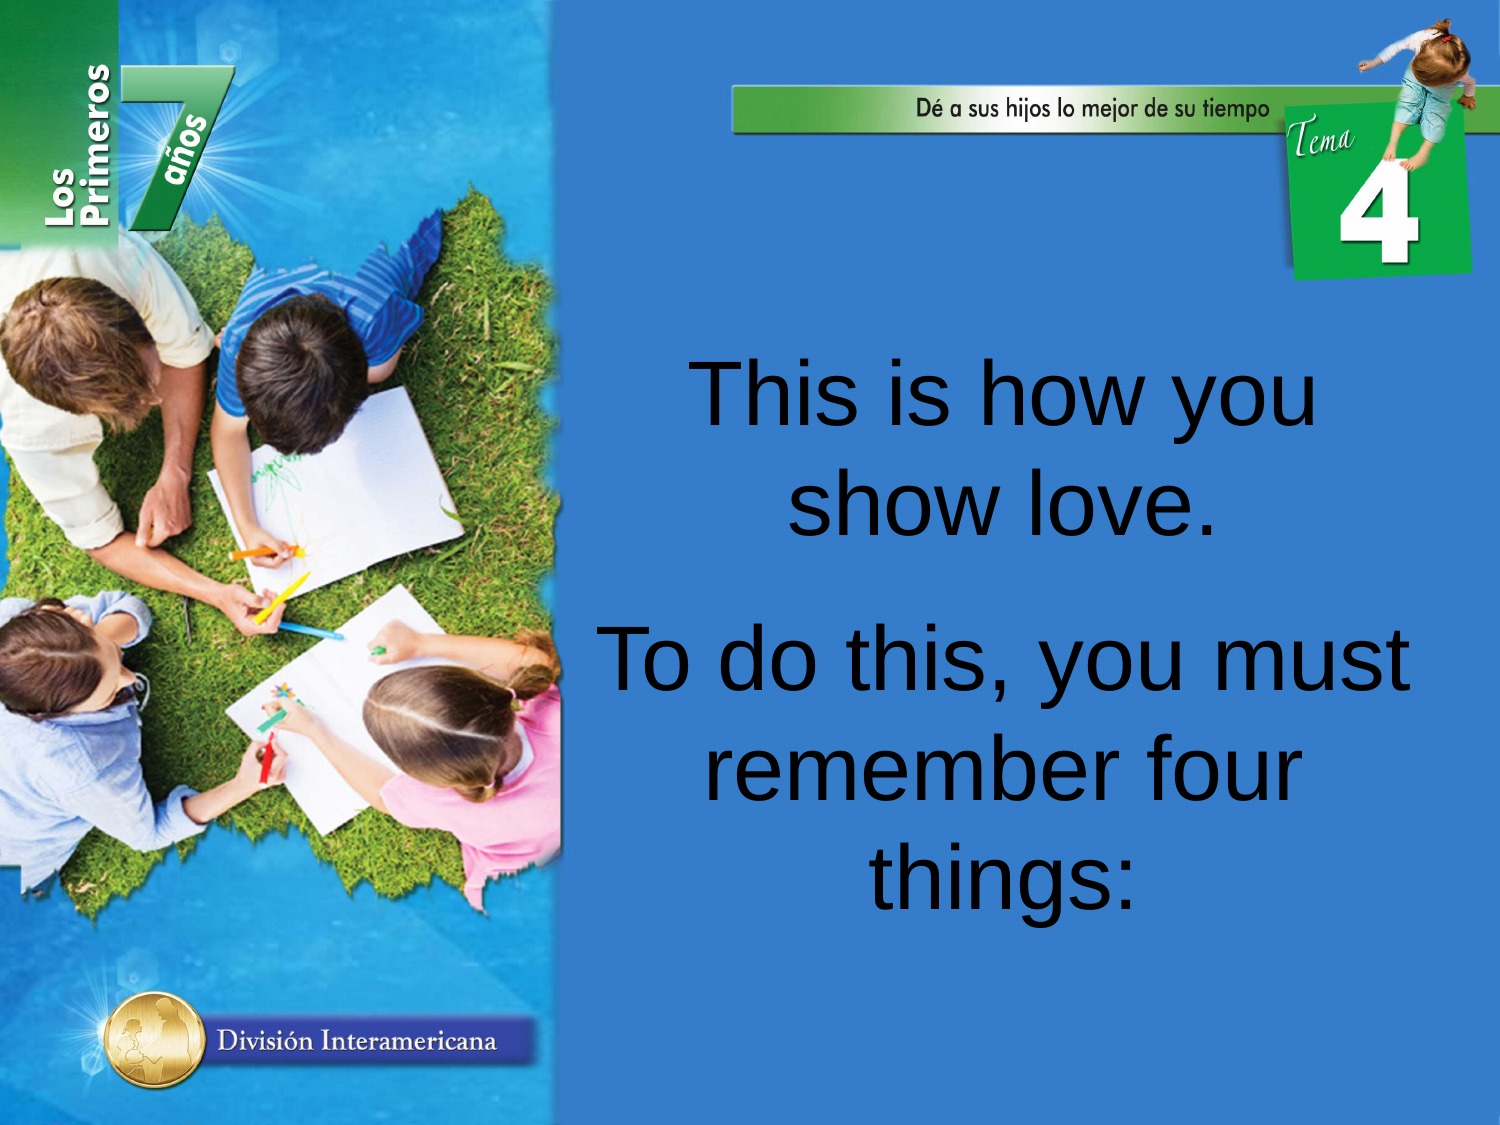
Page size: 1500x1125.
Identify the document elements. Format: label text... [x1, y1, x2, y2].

text_box This is how you show love. To do this, you must remember four things: [572, 326, 1436, 936]
picture [0, 0, 1500, 1125]
